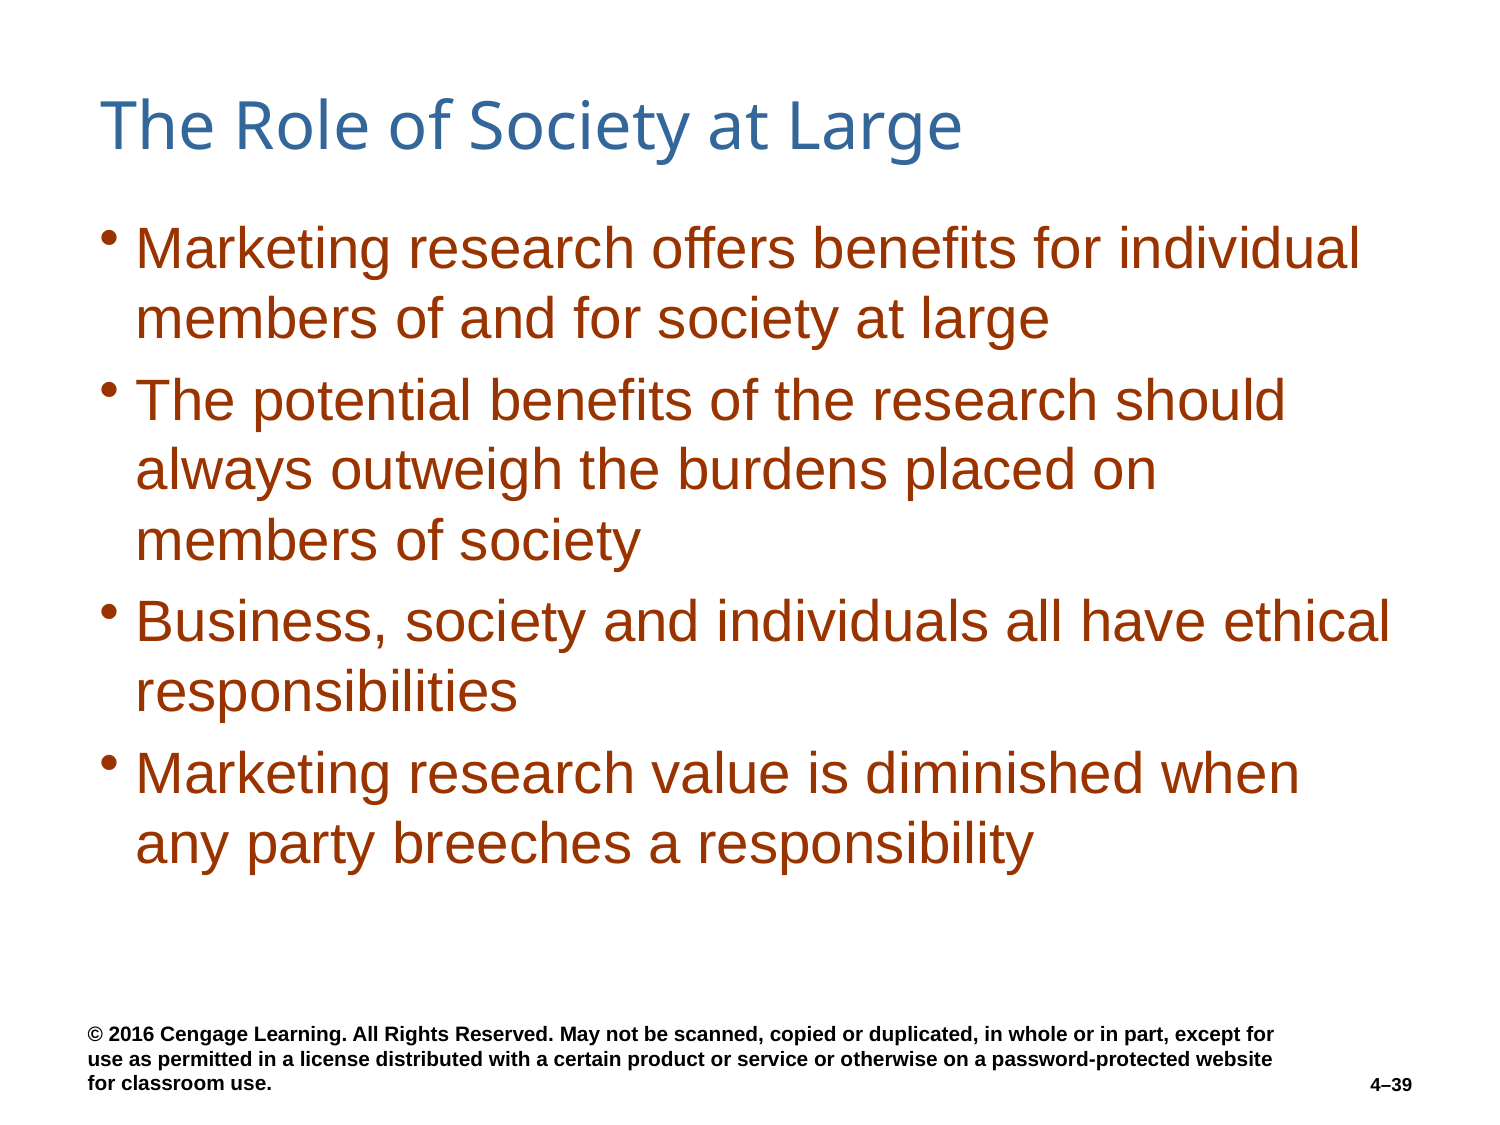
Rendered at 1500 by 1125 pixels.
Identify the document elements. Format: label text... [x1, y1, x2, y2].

slide_number 4–39 [1050, 1042, 1413, 1103]
list Marketing research offers benefits for individual members of and for society at large The potential benefits of the research should always outweigh the burdens placed on members of society Business, society and individuals all have ethical responsibilities Marketing research value is diminished when any party breeches a responsibility [84, 202, 1414, 1013]
footer © 2016 Cengage Learning. All Rights Reserved. May not be scanned, copied or duplicated, in whole or in part, except for use as permitted in a license distributed with a certain product or service or otherwise on a password-protected website for classroom use. [87, 1057, 1050, 1103]
title The Role of Society at Large [85, 75, 1411, 171]
